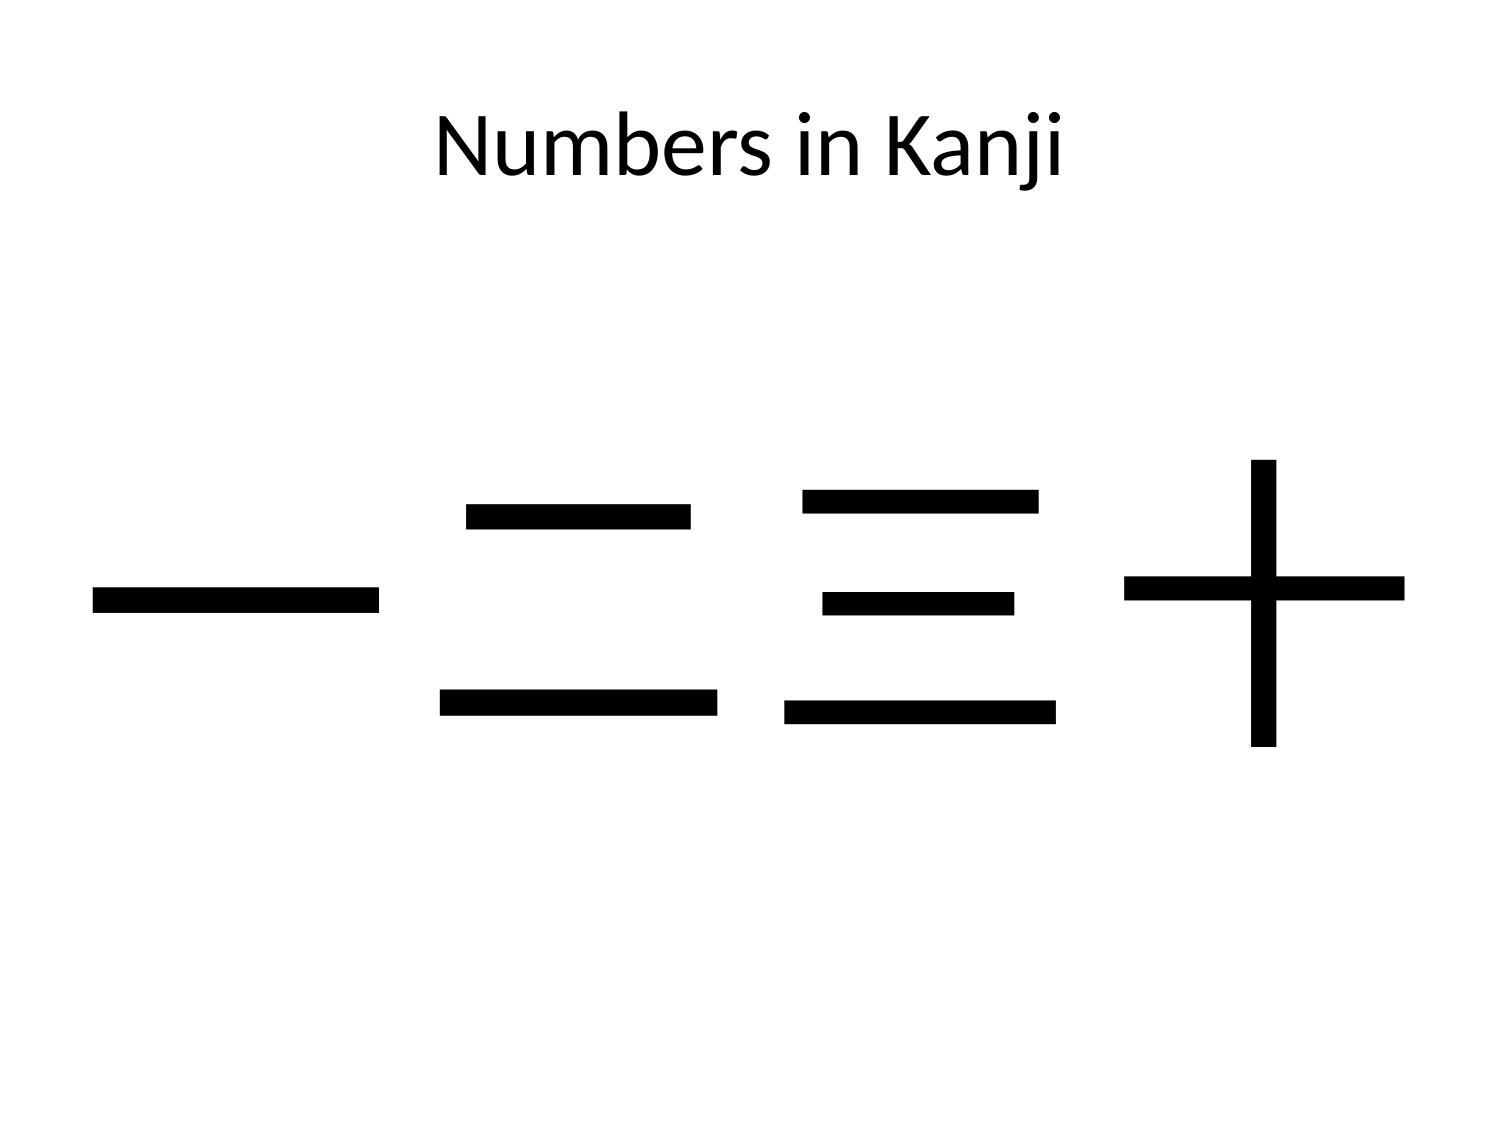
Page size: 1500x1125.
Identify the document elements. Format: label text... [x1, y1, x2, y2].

text_box 二 [407, 402, 750, 793]
text_box 三 [750, 402, 1092, 793]
text_box 一 [64, 402, 407, 793]
text_box 十 [1092, 402, 1447, 793]
title Numbers in Kanji [75, 45, 1425, 233]
